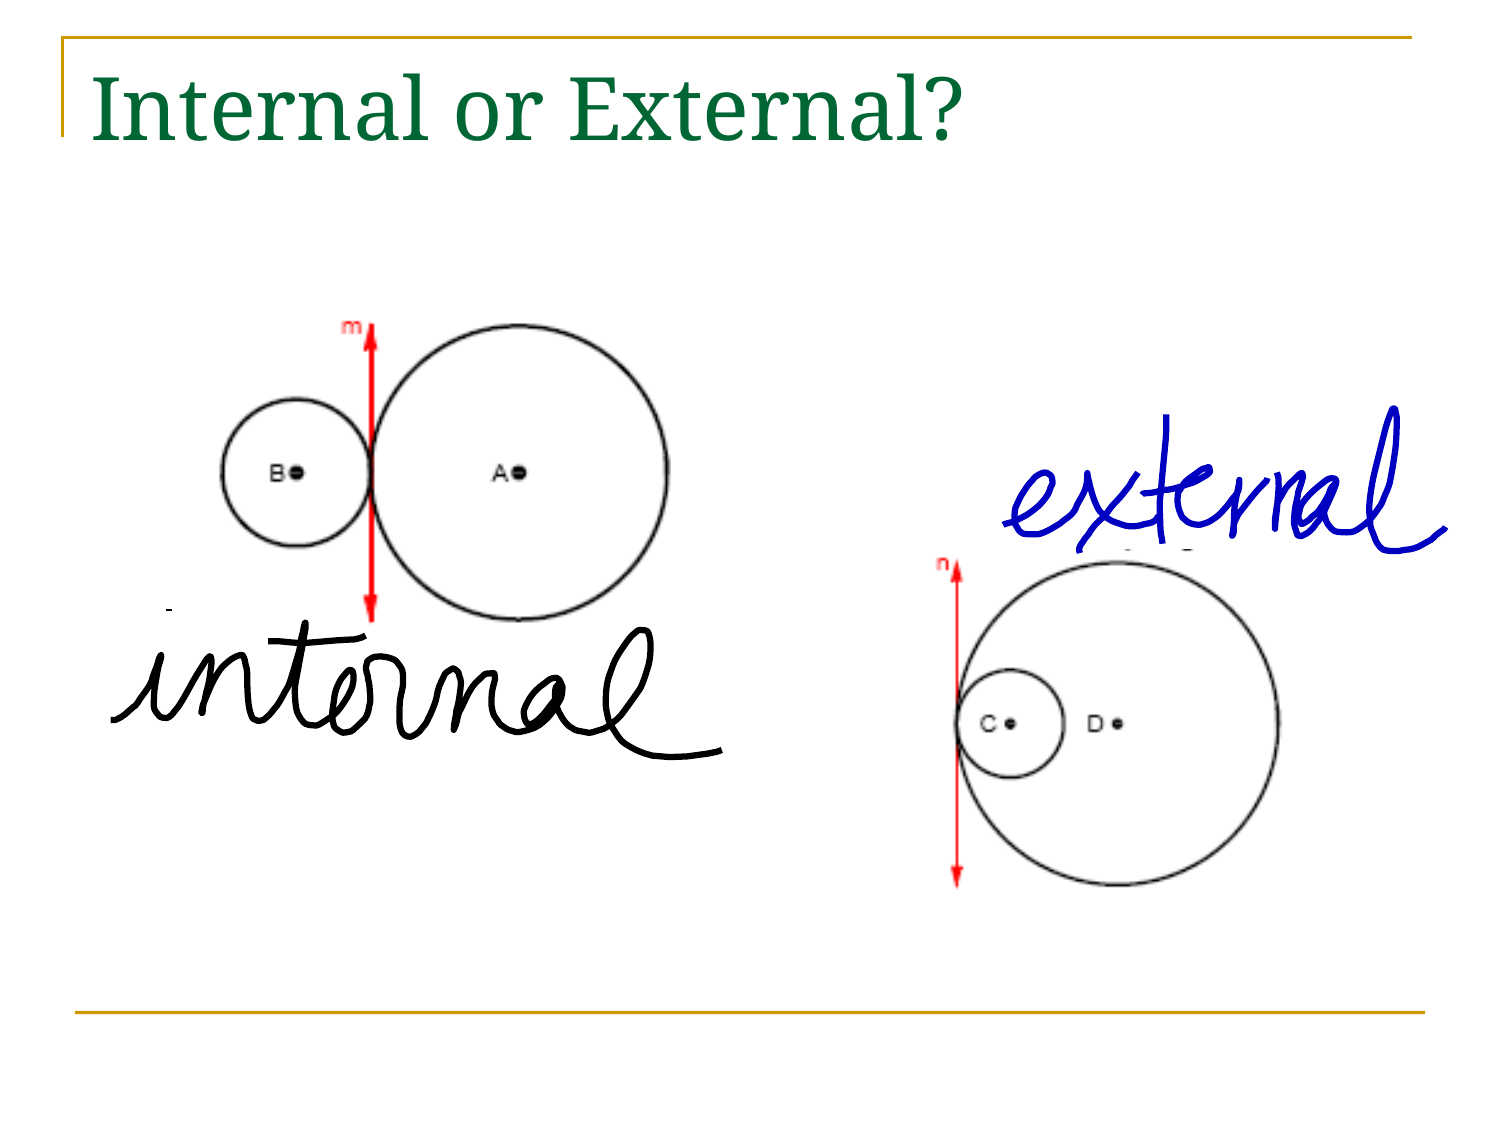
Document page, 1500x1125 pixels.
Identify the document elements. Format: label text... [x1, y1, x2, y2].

text_box [1078, 472, 1139, 548]
text_box [1158, 493, 1164, 544]
picture [812, 549, 1363, 954]
text_box [1274, 407, 1447, 552]
text_box [1141, 466, 1269, 537]
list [99, 312, 788, 676]
text_box [110, 685, 723, 758]
text_box [1106, 515, 1159, 528]
title Internal or External? [74, 45, 1426, 233]
text_box [1160, 414, 1167, 489]
text_box [1002, 471, 1104, 536]
